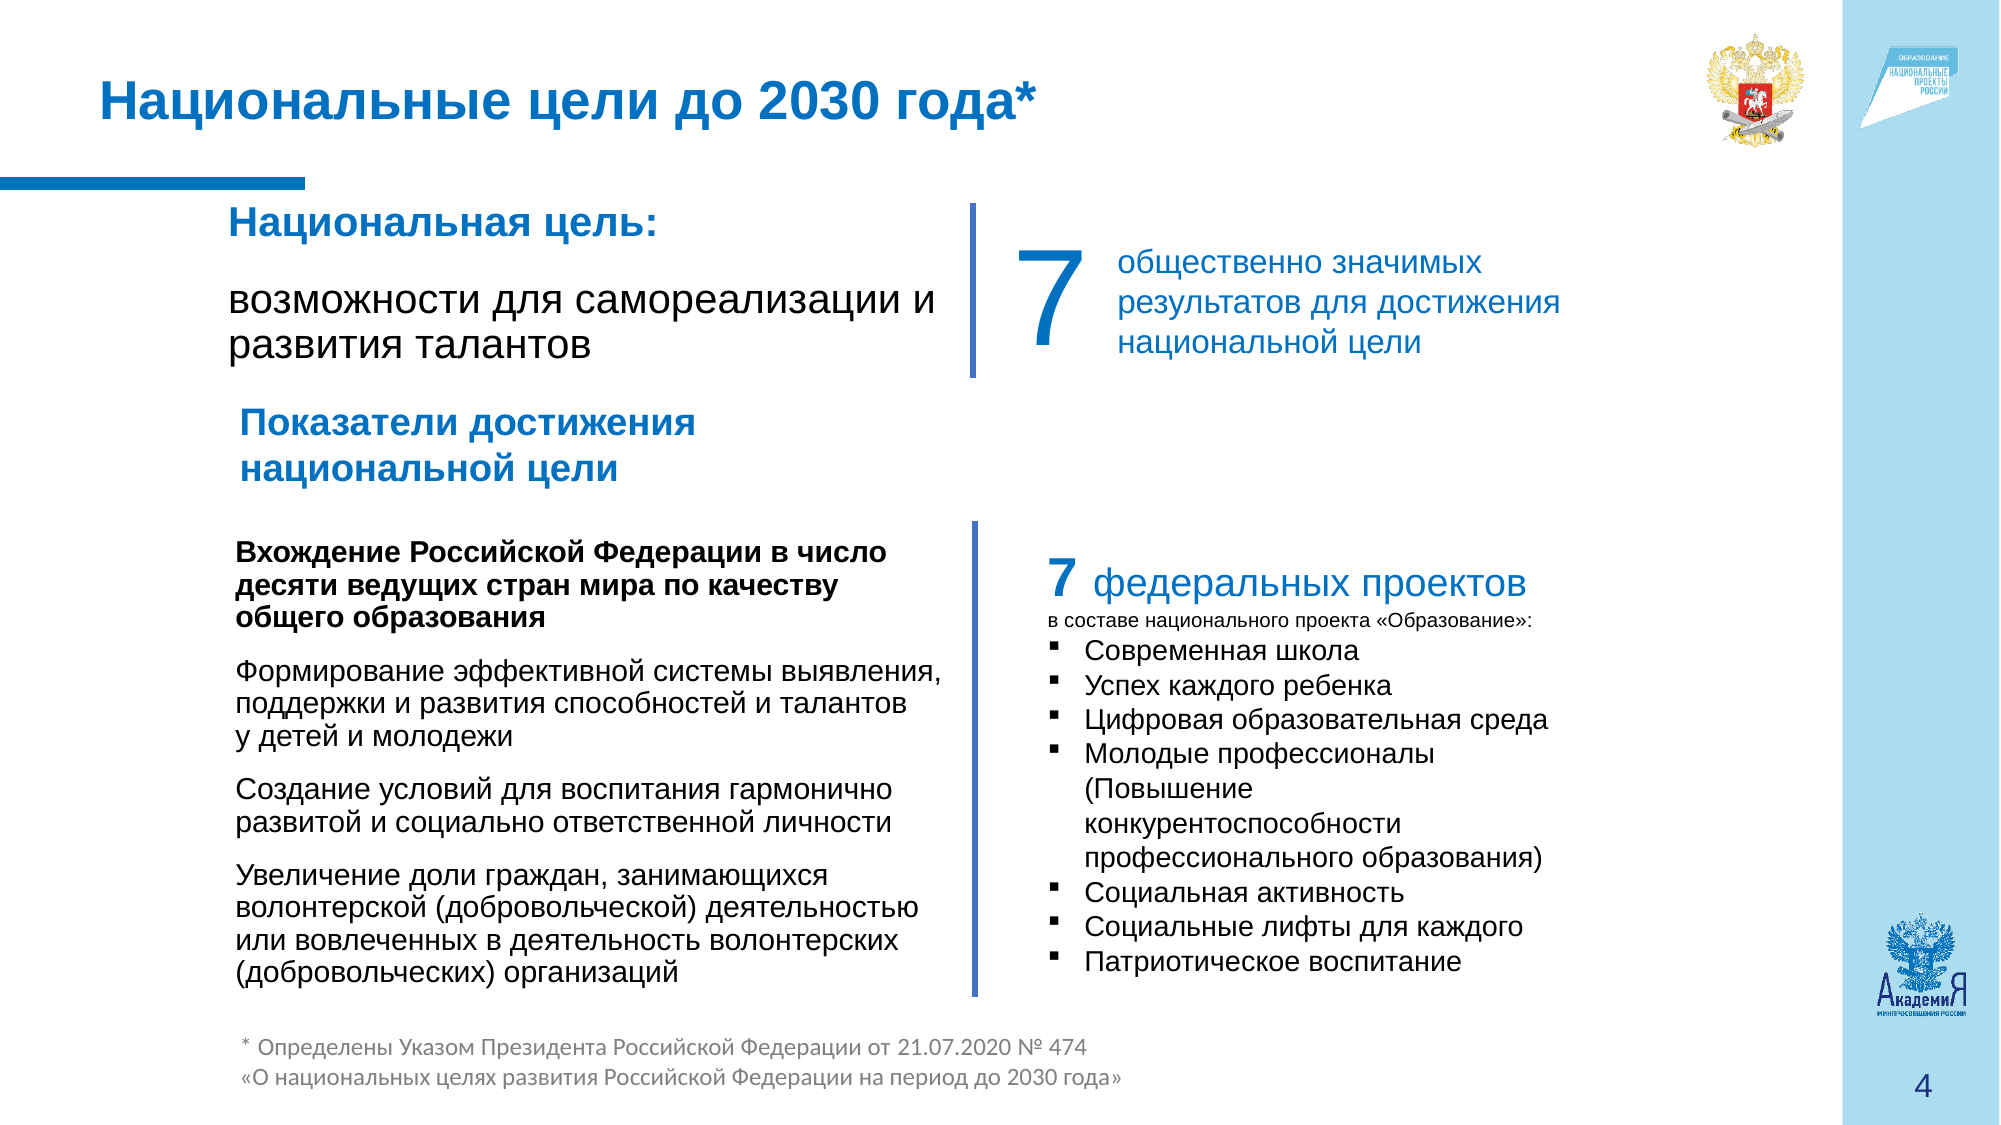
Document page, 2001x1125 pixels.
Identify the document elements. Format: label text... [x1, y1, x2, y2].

text_box * Определены Указом Президента Российской Федерации от 21.07.2020 № 474 «О национальных целях развития Российской Федерации на период до 2030 года» [224, 1022, 1463, 1098]
picture [1843, 33, 1968, 148]
list Вхождение Российской Федерации в число десяти ведущих стран мира по качеству общего образования Формирование эффективной системы выявления, поддержки и развития способностей и талантов у детей и молодежи Создание условий для воспитания гармонично развитой и социально ответственной личности Увеличение доли граждан, занимающихся волонтерской (добровольческой) деятельностью или вовлеченных в деятельность волонтерских (добровольческих) организаций [220, 529, 959, 875]
text_box 7 федеральных проектов в составе национального проекта «Образование»: Современная школа Успех каждого ребенка Цифровая образовательная среда Молодые профессионалы (Повышение конкурентоспособности профессионального образования) Социальная активность Социальные лифты для каждого Патриотическое воспитание [1032, 534, 1571, 985]
text_box Показатели достижения национальной цели [224, 389, 790, 497]
text_box Национальные цели до 2030 года* [99, 64, 1445, 131]
picture [1696, 33, 1811, 148]
picture [1863, 908, 1977, 1023]
text_box 7 [997, 200, 1114, 371]
text_box Национальная цель: возможности для самореализации и развития талантов [218, 195, 948, 424]
text_box общественно значимых результатов для достижения национальной цели [1102, 232, 1593, 379]
